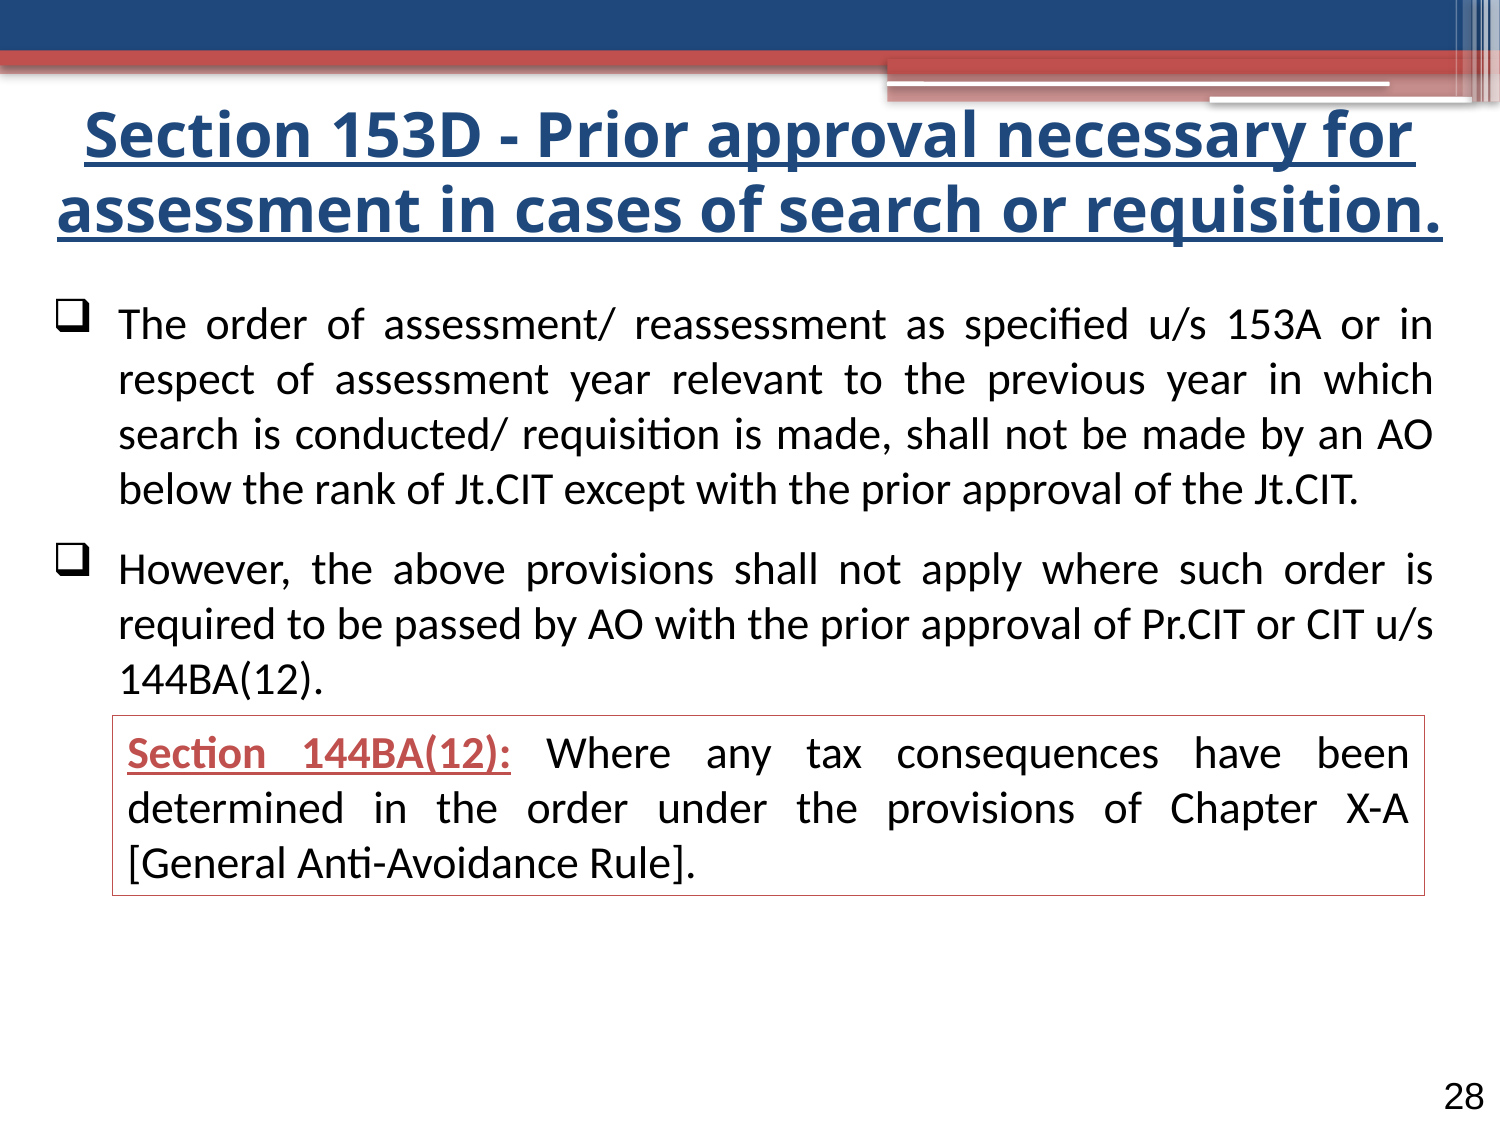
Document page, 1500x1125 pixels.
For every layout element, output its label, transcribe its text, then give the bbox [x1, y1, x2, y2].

text_box The order of assessment/ reassessment as specified u/s 153A or in respect of assessment year relevant to the previous year in which search is conducted/ requisition is made, shall not be made by an AO below the rank of Jt.CIT except with the prior approval of the Jt.CIT. However, the above provisions shall not apply where such order is required to be passed by AO with the prior approval of Pr.CIT or CIT u/s 144BA(12). [37, 286, 1450, 711]
slide_number 28 [1374, 1064, 1500, 1125]
text_box Section 144BA(12): Where any tax consequences have been determined in the order under the provisions of Chapter X-A [General Anti-Avoidance Rule]. [112, 715, 1425, 896]
text_box Section 153D - Prior approval necessary for assessment in cases of search or requisition. [0, 87, 1500, 238]
